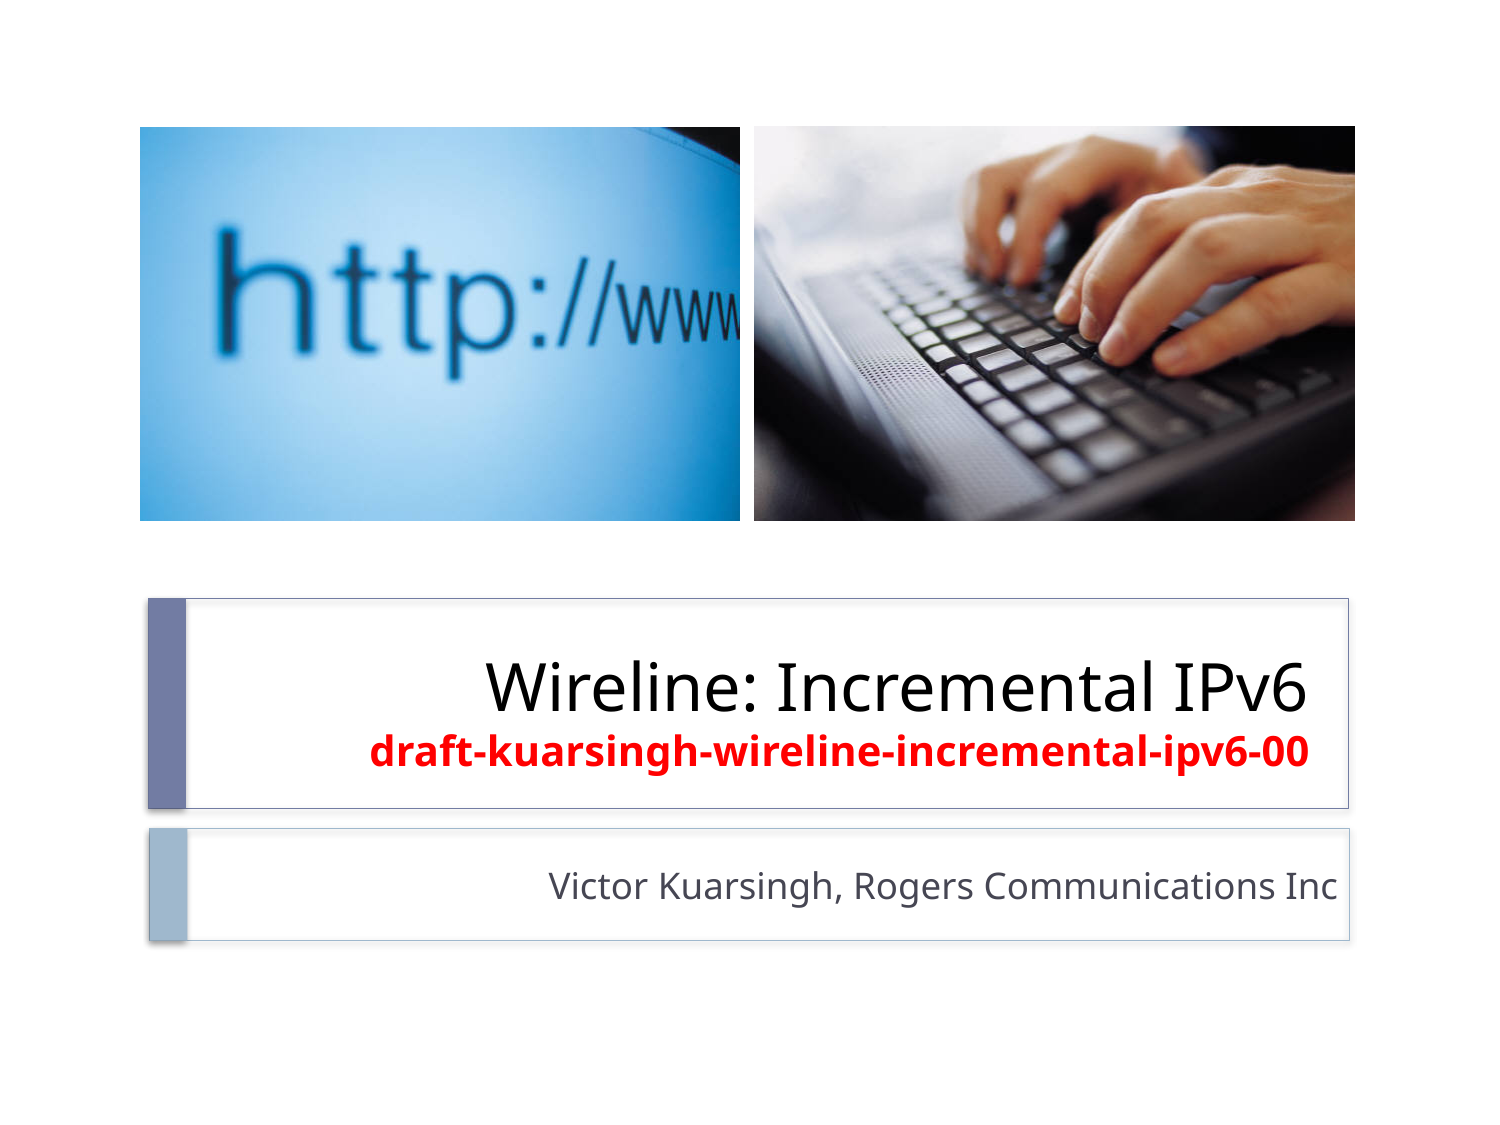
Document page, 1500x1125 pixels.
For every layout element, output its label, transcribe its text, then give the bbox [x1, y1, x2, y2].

title Wireline: Incremental IPv6 draft-kuarsingh-wireline-incremental-ipv6-00 [140, 637, 1325, 800]
picture [139, 126, 741, 522]
subtitle Victor Kuarsingh, Rogers Communications Inc [37, 800, 1354, 915]
picture [753, 126, 1355, 522]
